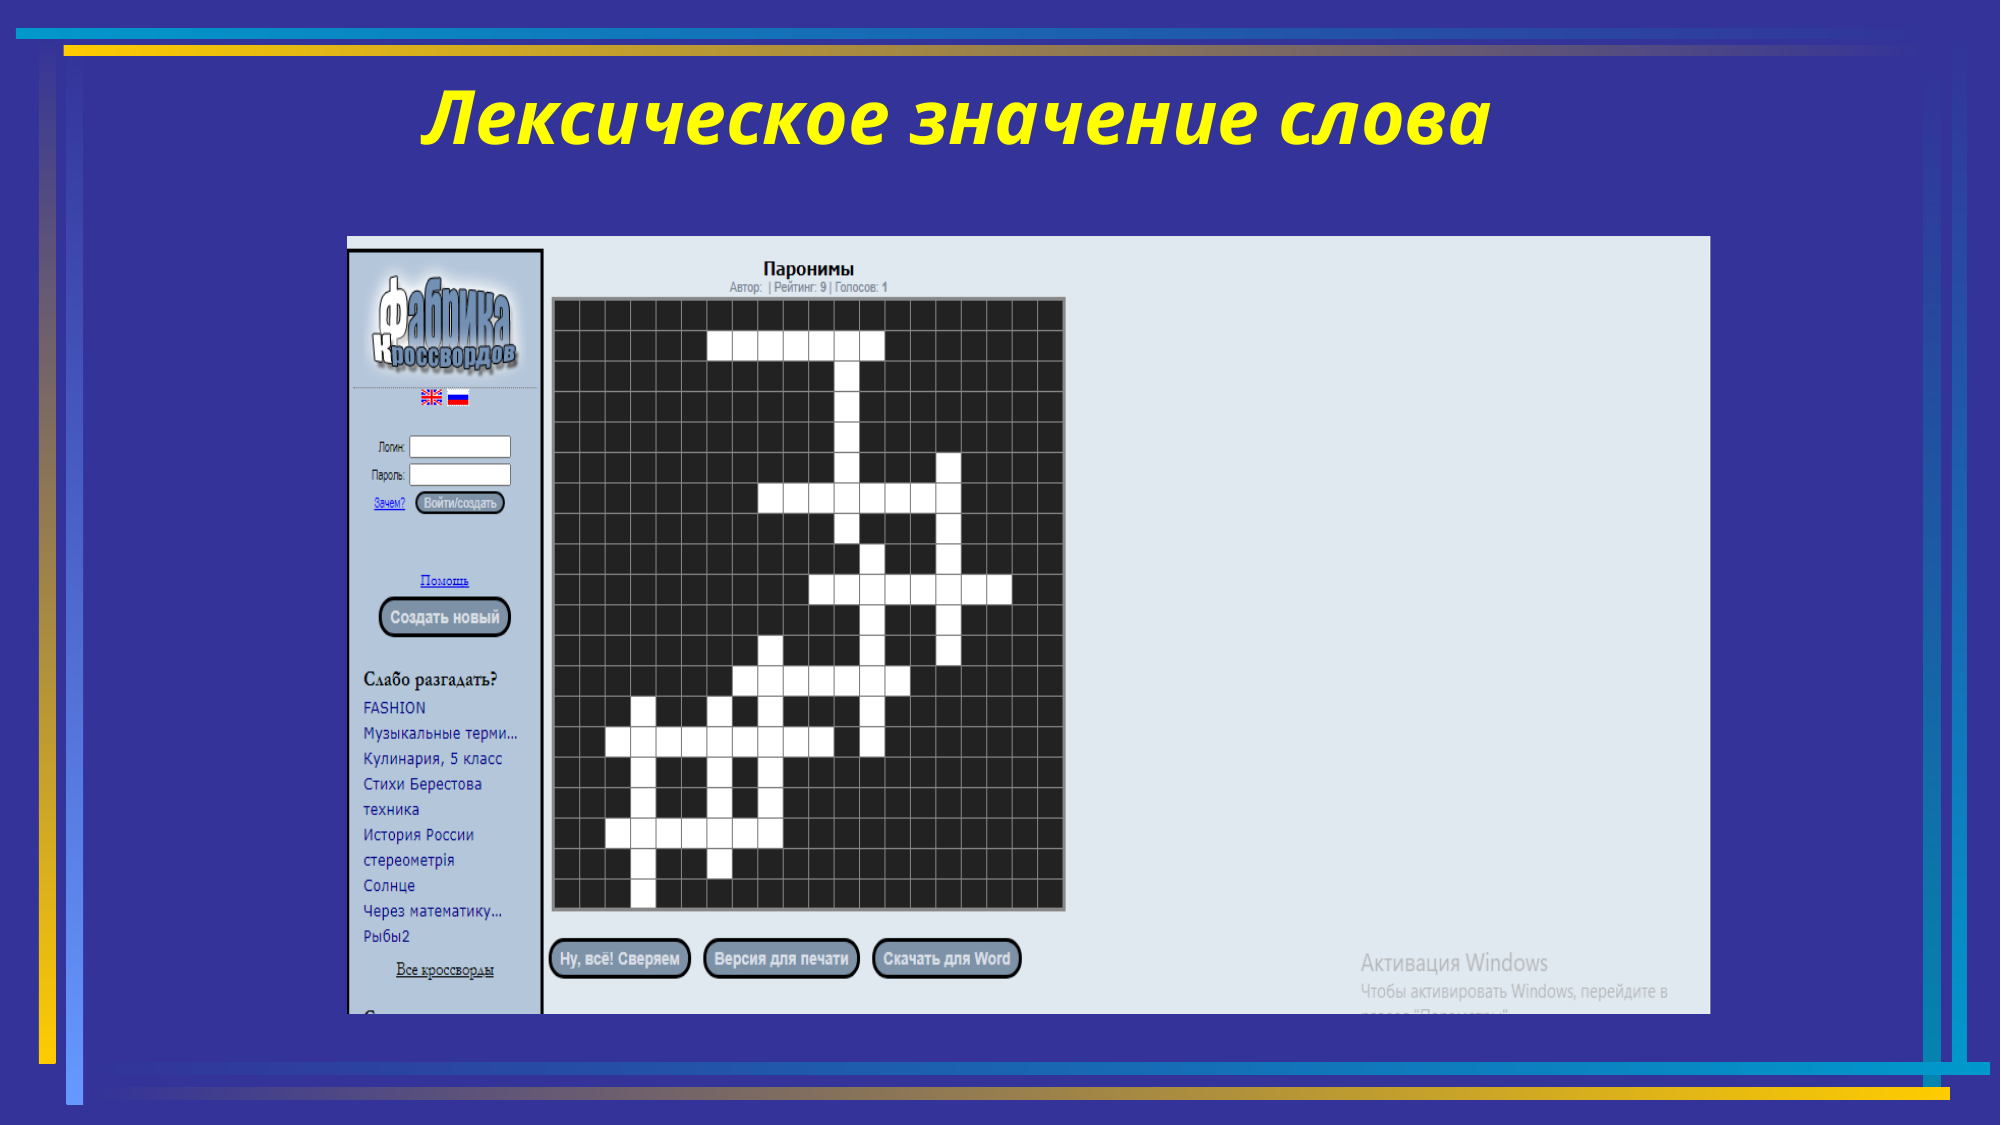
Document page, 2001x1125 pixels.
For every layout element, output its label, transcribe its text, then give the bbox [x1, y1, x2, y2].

title Лексическое значение слова [83, 62, 1834, 200]
picture [1545, 1062, 1552, 1075]
picture [346, 236, 1711, 1014]
